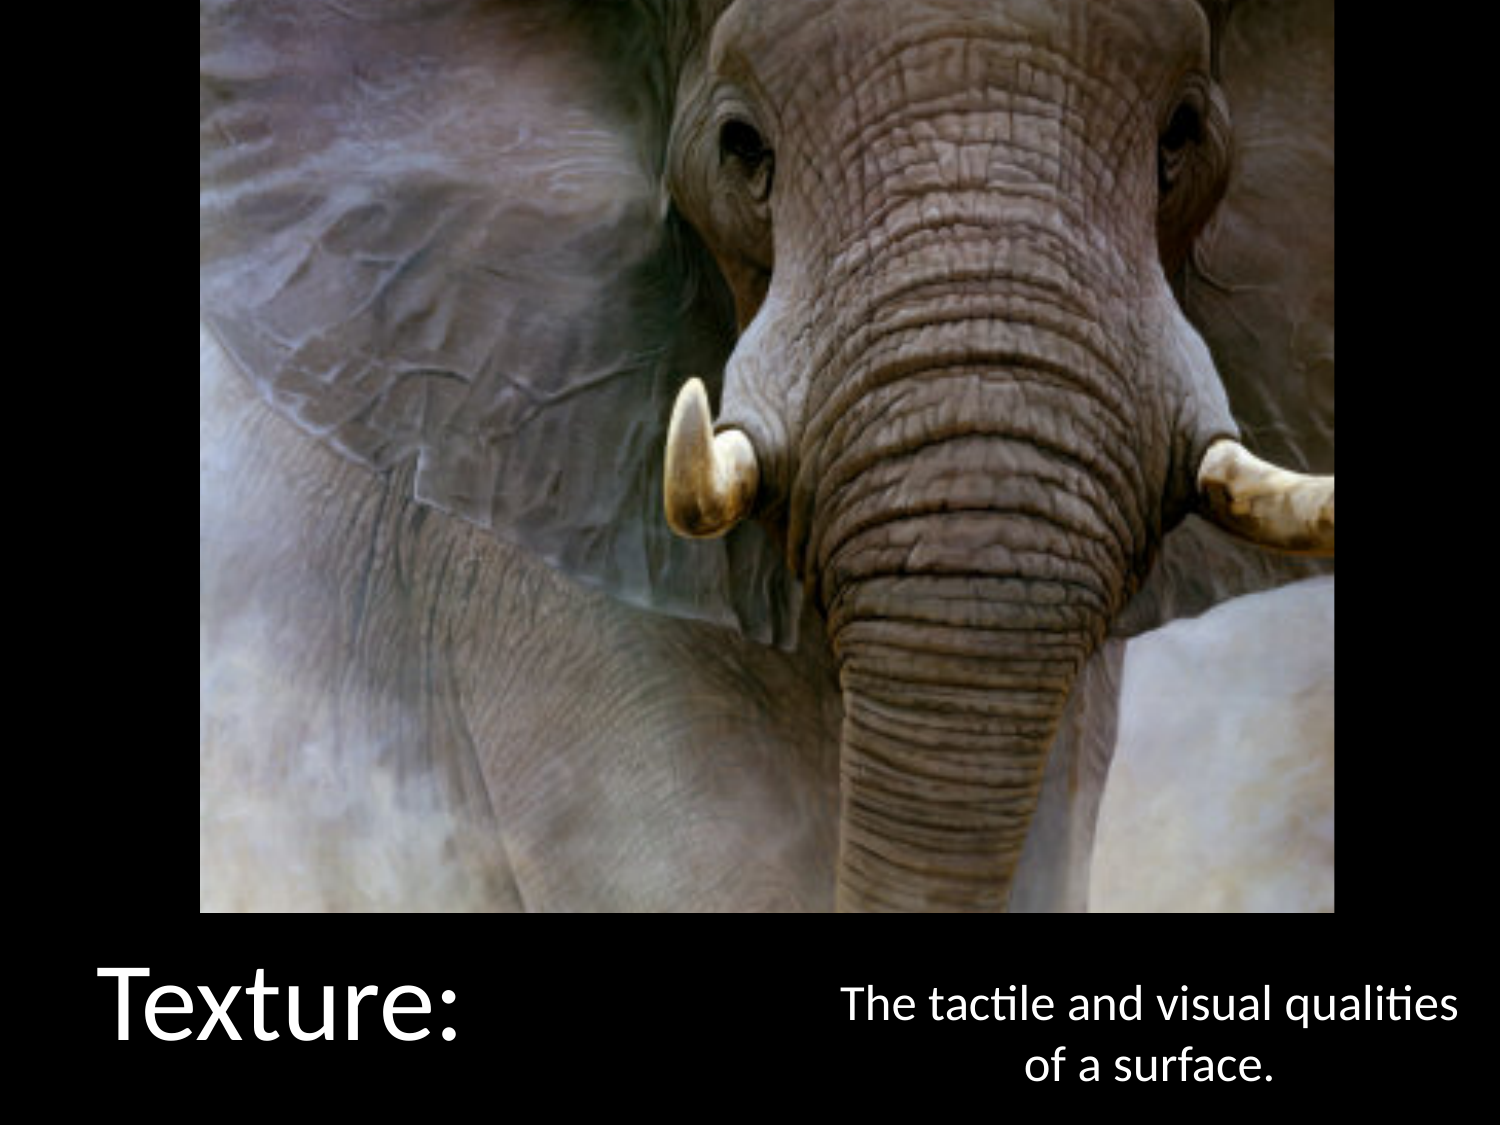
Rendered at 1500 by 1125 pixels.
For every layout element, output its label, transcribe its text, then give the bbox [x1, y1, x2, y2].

subtitle The tactile and visual qualities of a surface. [812, 962, 1488, 1100]
title Texture: [62, 912, 500, 1079]
picture [199, 0, 1335, 913]
